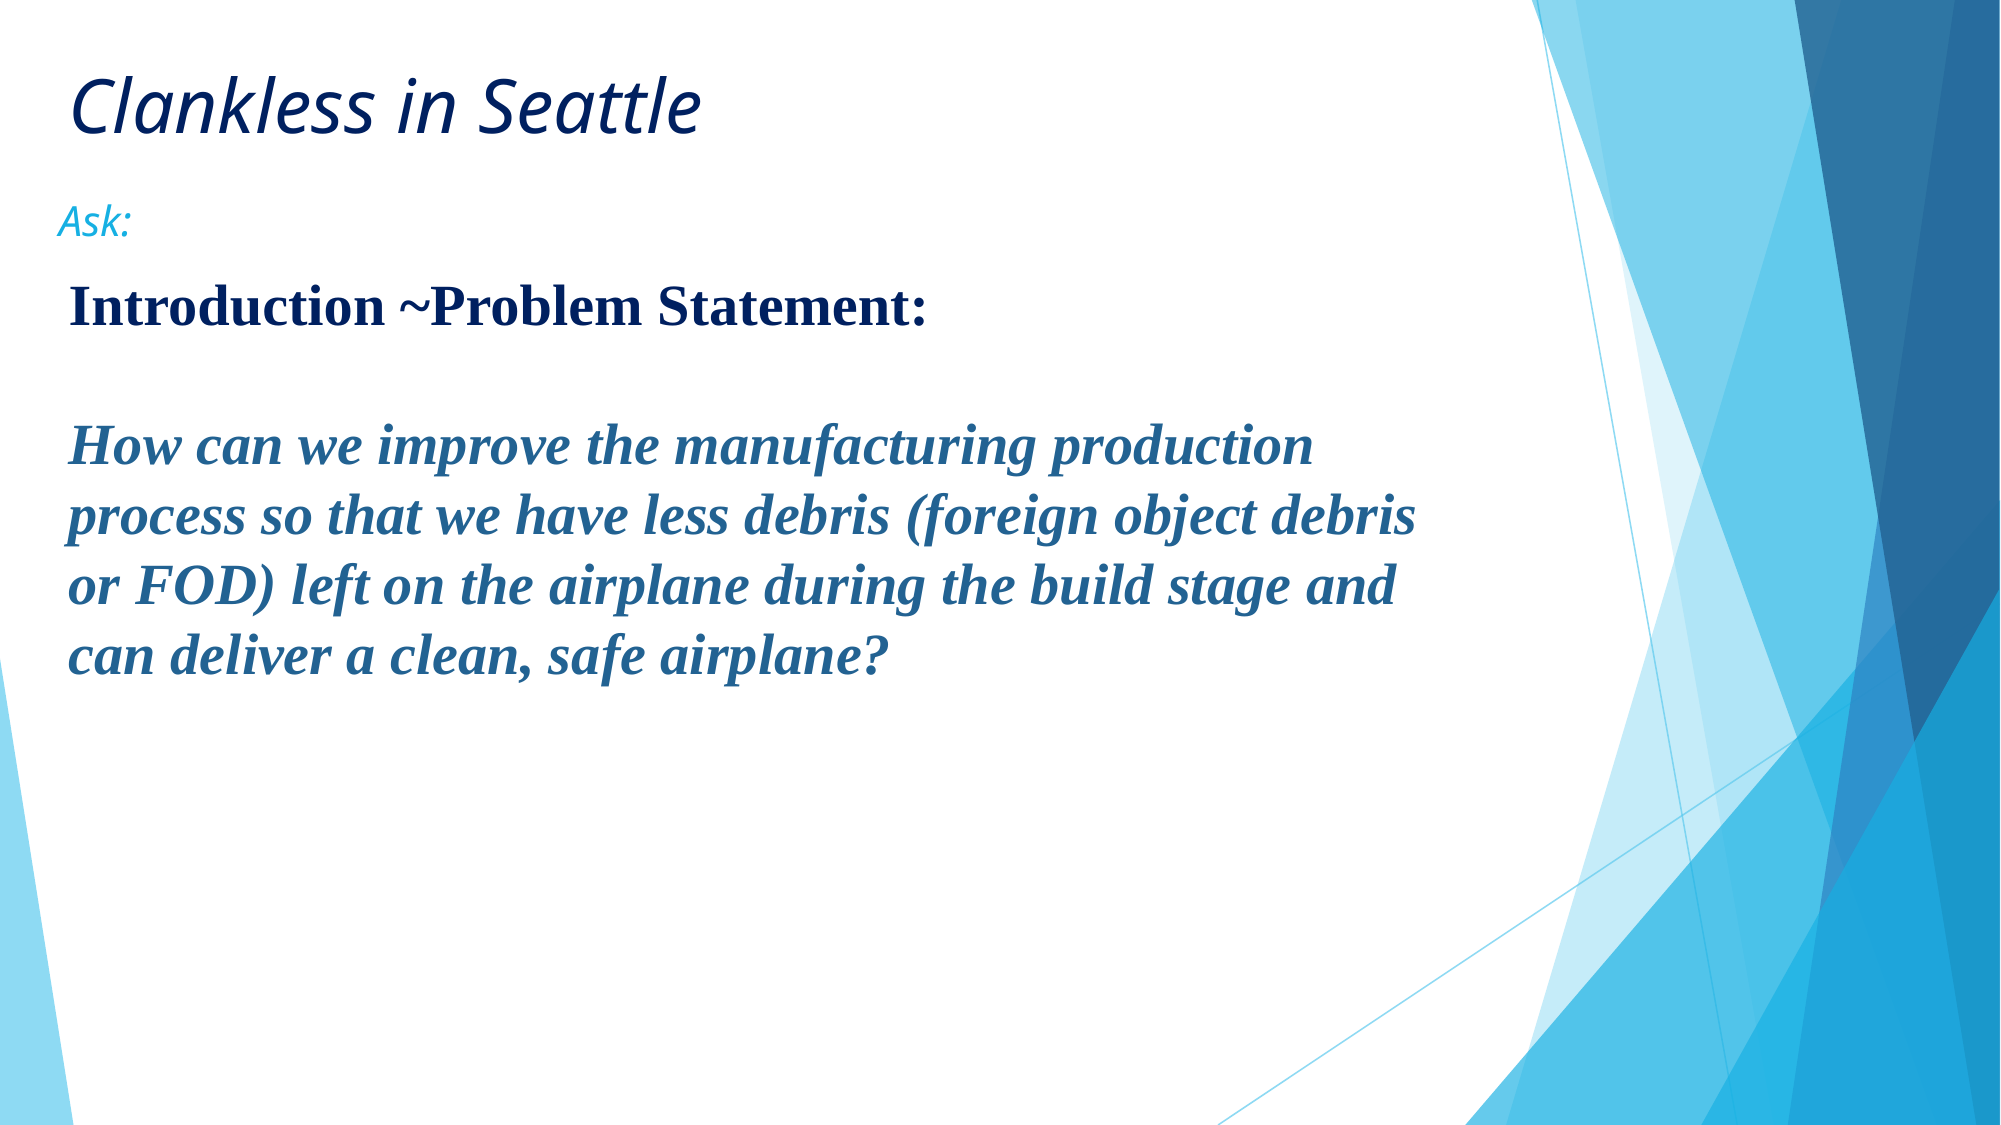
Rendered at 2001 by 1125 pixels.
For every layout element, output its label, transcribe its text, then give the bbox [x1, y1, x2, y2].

title Clankless in Seattle [53, 51, 816, 188]
text_box Ask: [43, 187, 189, 253]
list Introduction ~Problem Statement: How can we improve the manufacturing production process so that we have less debris (foreign object debris or FOD) left on the airplane during the build stage and can deliver a clean, safe airplane? [53, 259, 1493, 1010]
